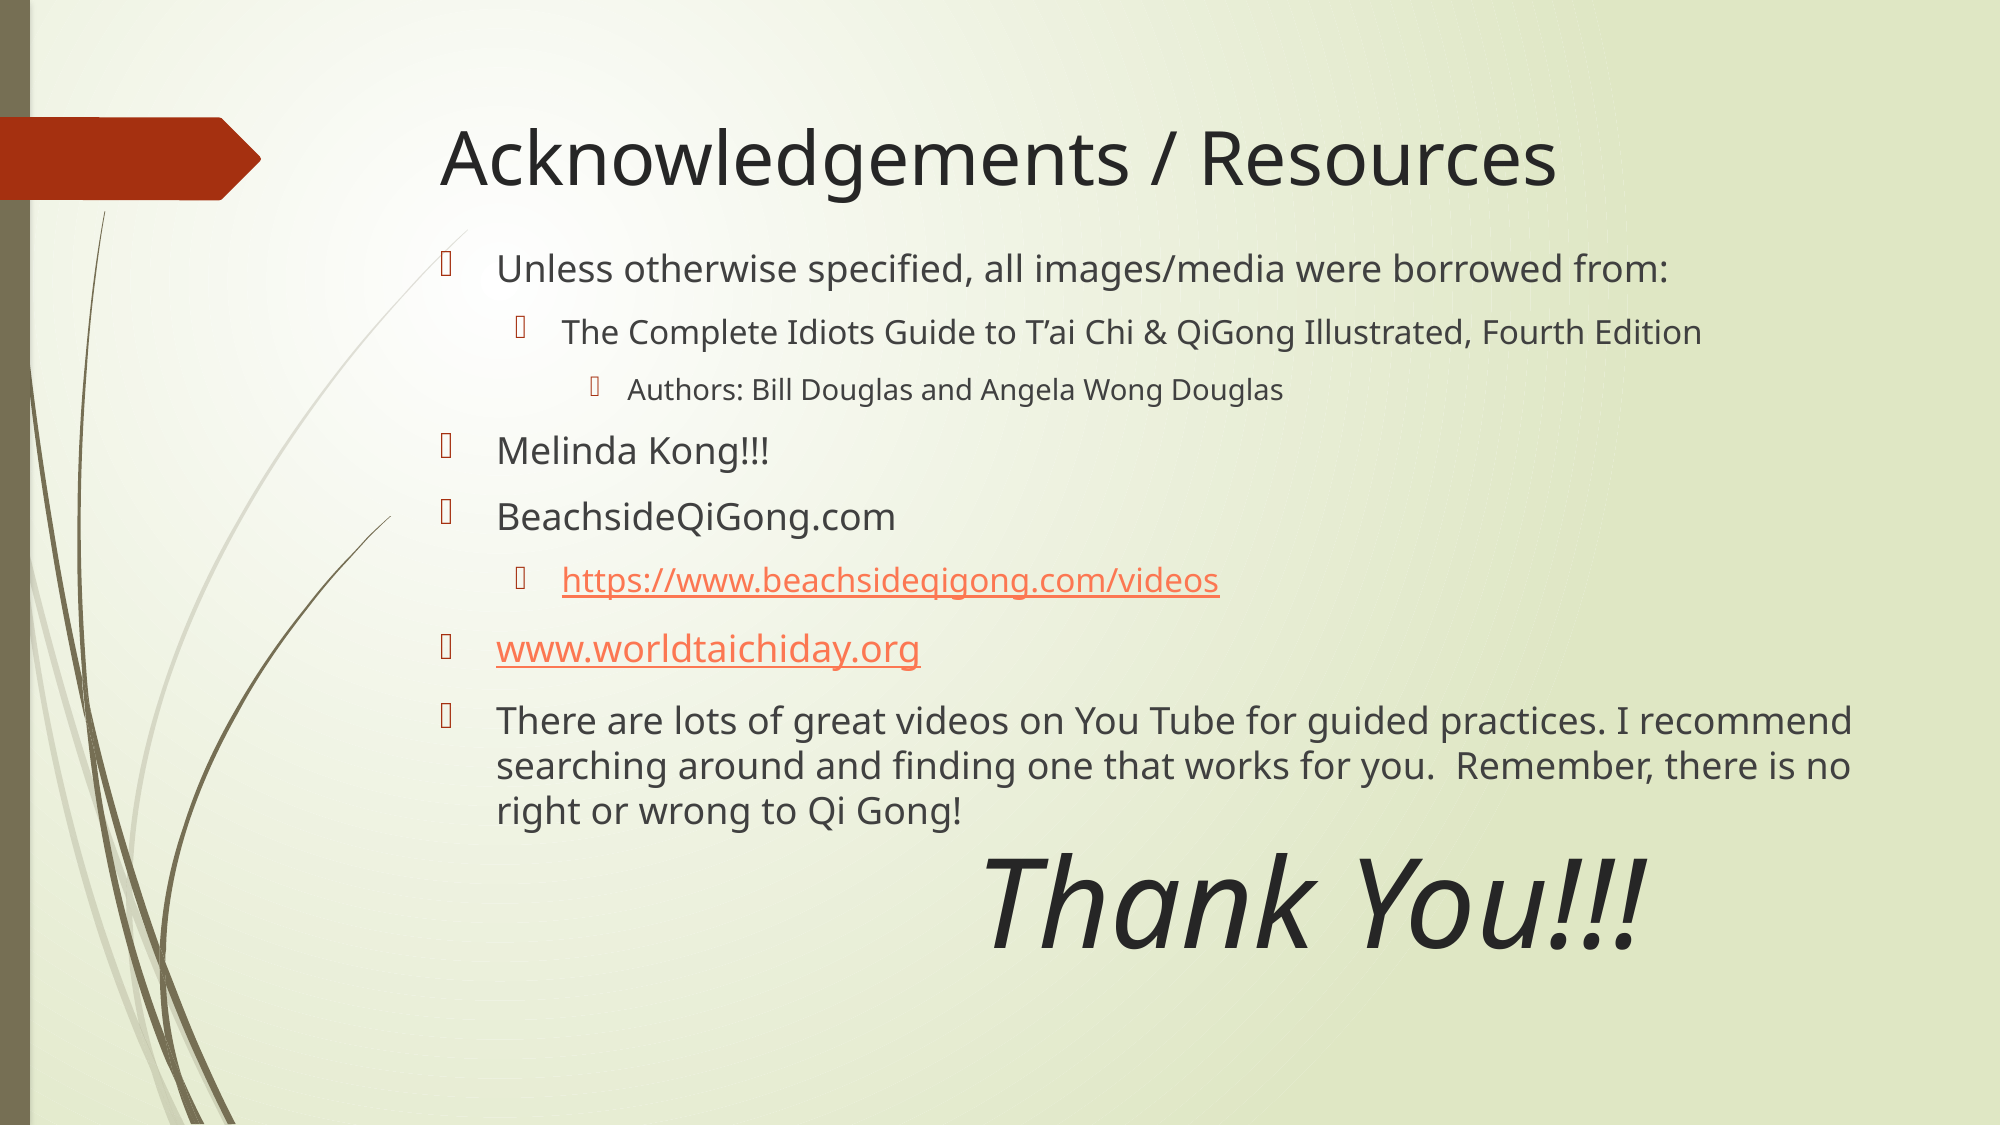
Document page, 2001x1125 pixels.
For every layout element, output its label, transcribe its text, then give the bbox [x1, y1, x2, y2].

title Acknowledgements / Resources [425, 102, 1888, 237]
text_box Thank You!!! [200, 815, 1663, 1026]
list Unless otherwise specified, all images/media were borrowed from: The Complete Idiots Guide to T’ai Chi & QiGong Illustrated, Fourth Edition Authors: Bill Douglas and Angela Wong Douglas Melinda Kong!!! BeachsideQiGong.com https://www.beachsideqigong.com/videos www.worldtaichiday.org There are lots of great videos on You Tube for guided practices. I recommend searching around and finding one that works for you. Remember, there is no right or wrong to Qi Gong! [424, 237, 1888, 858]
